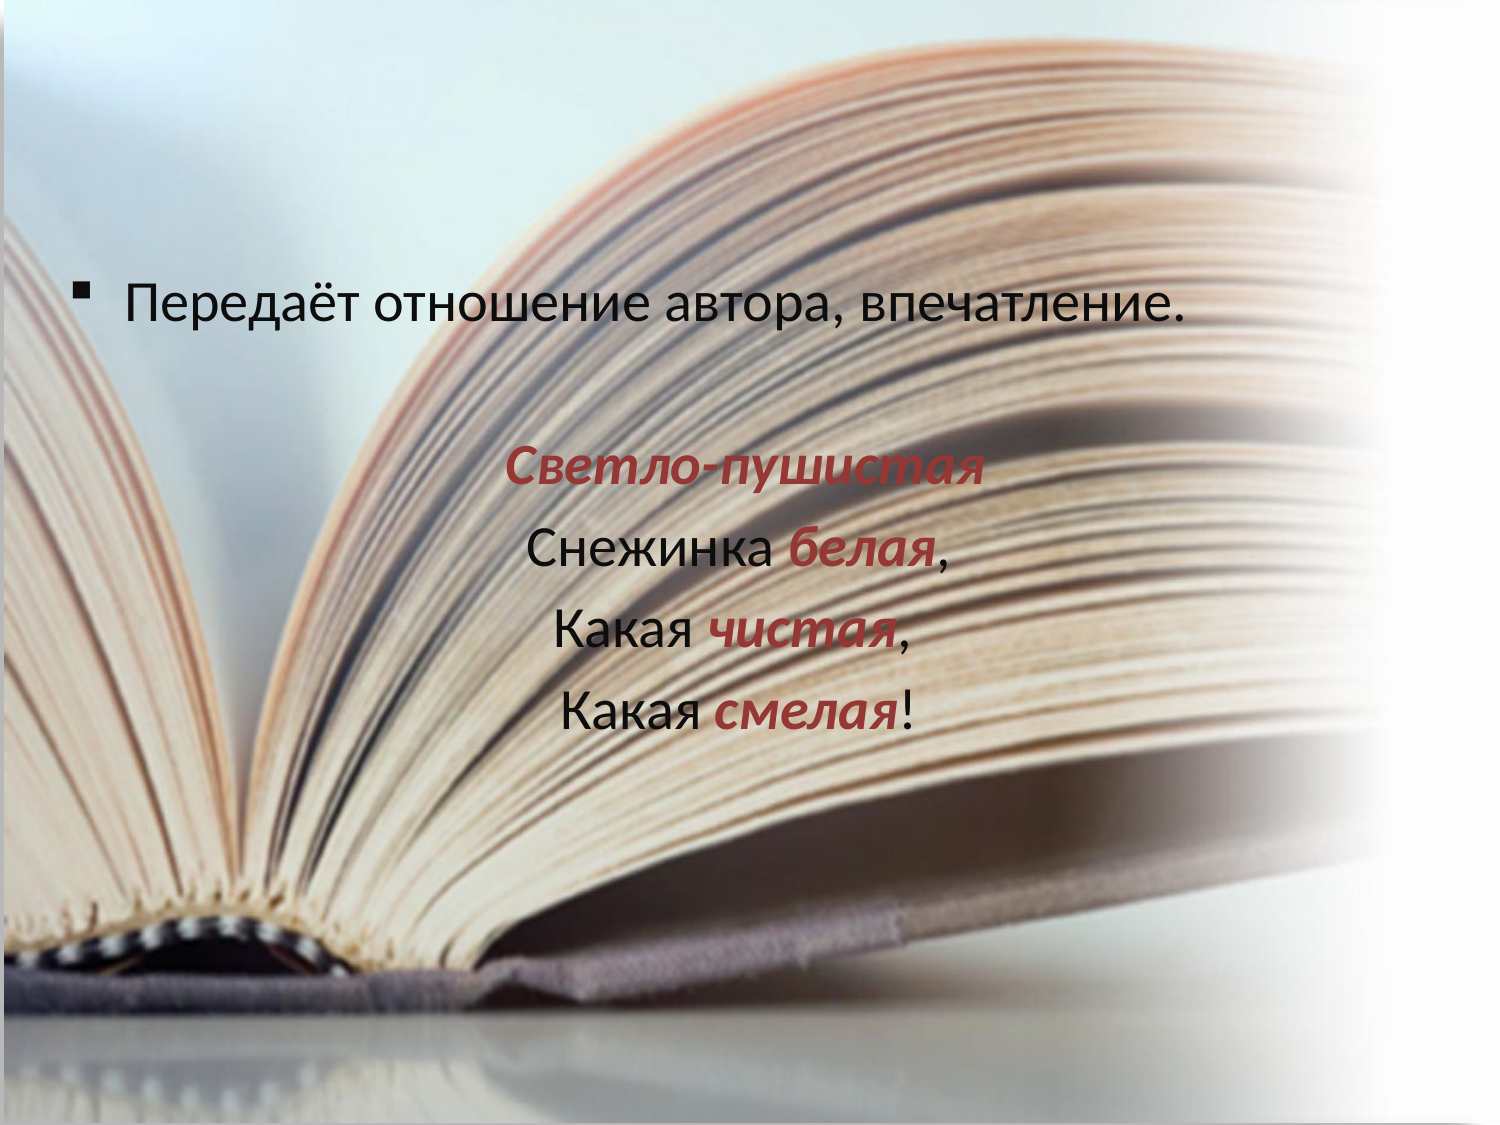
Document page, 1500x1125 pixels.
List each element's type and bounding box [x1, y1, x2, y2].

list [4, 0, 1500, 1123]
